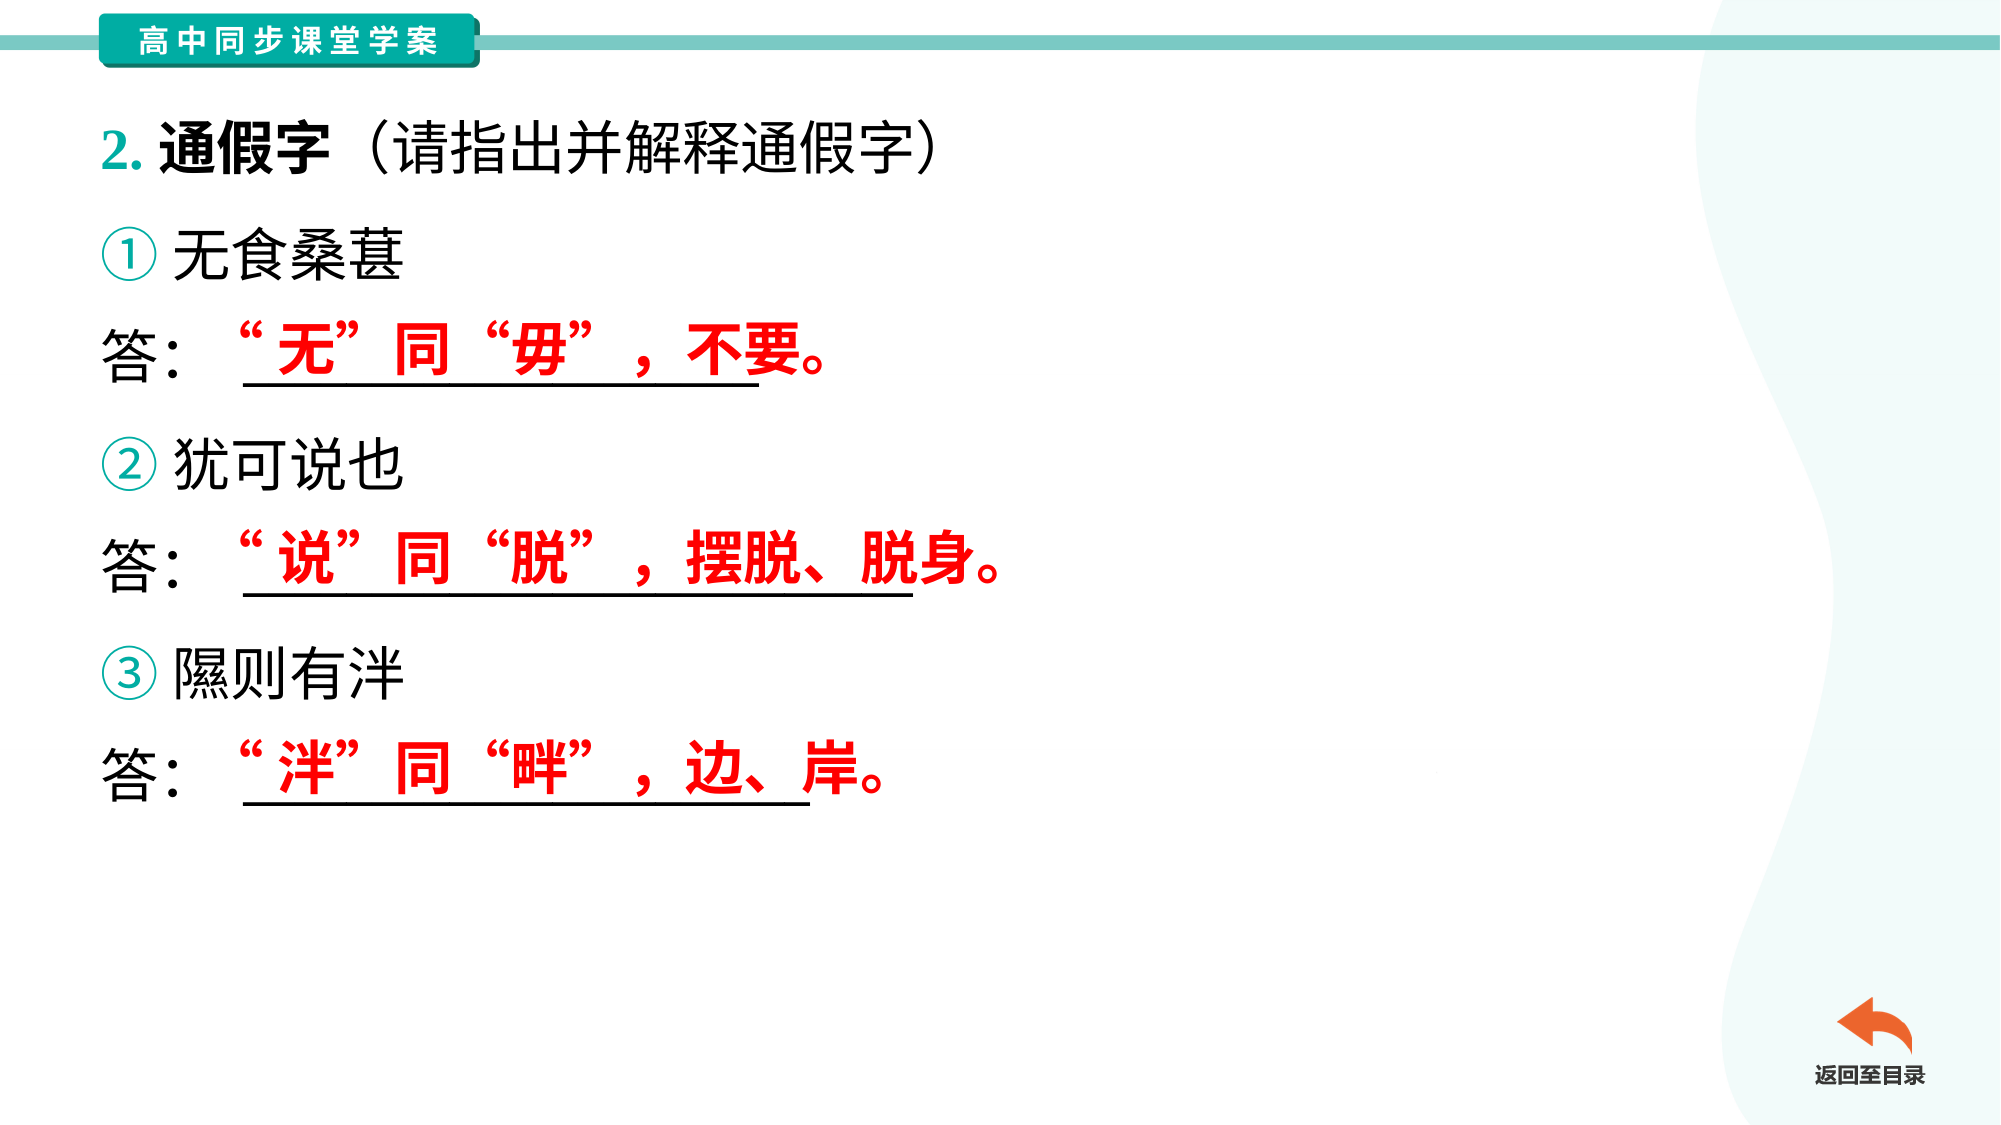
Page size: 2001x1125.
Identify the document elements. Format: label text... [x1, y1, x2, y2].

text_box “泮”同“畔”，边、岸。 [247, 699, 876, 790]
text_box 2.通假字（请指出并解释通假字） [100, 76, 1899, 170]
text_box “说”同“脱”，摆脱、脱身。 [247, 489, 993, 581]
text_box ②犹可说也 答： __________________________ [100, 391, 1899, 589]
picture [0, 0, 2000, 1125]
text_box ①无食桑葚 答： ____________________ [100, 182, 1899, 380]
text_box ③隰则有泮 答： ______________________ [100, 601, 1899, 799]
text_box “无”同“毋”，不要。 [247, 280, 818, 371]
